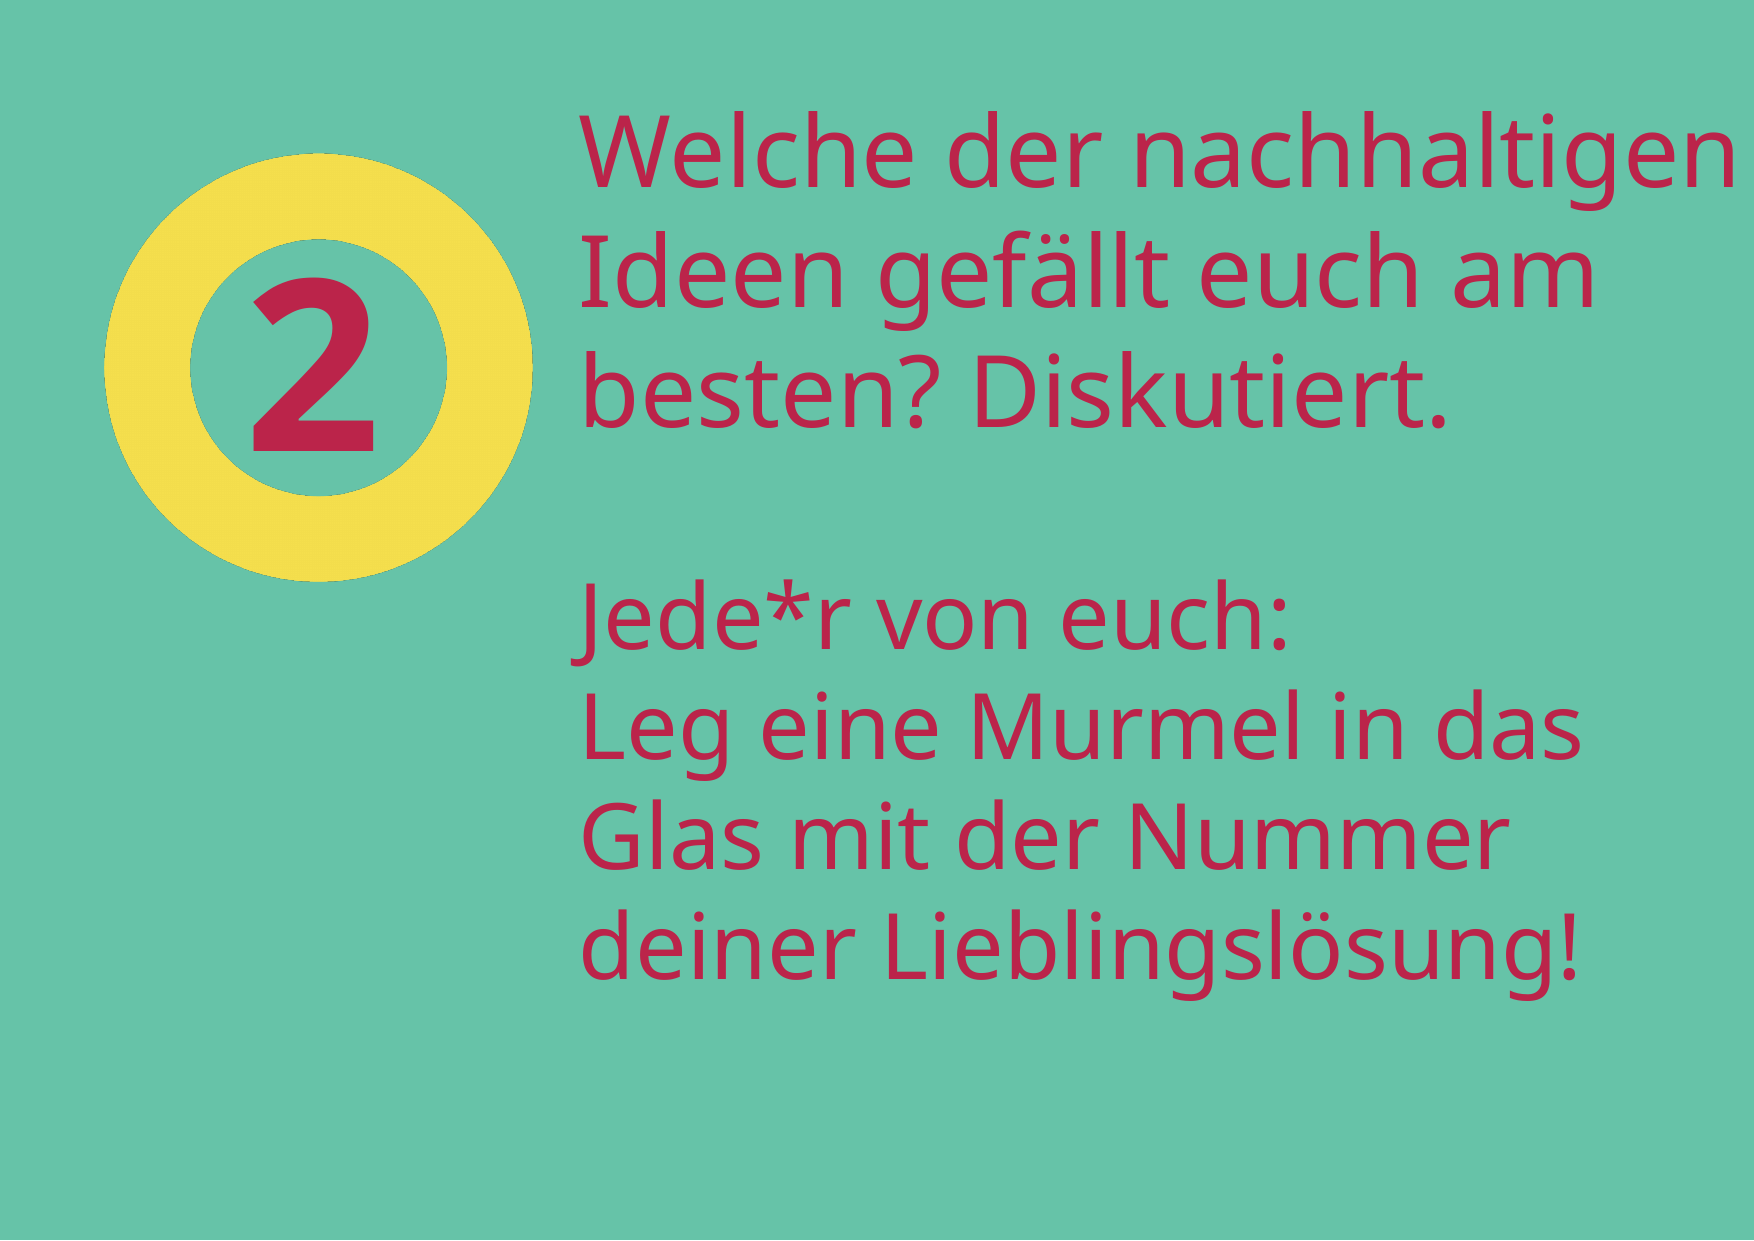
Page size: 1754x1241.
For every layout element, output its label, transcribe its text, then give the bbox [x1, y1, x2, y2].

picture [104, 153, 533, 582]
text_box Welche der nachhaltigen Ideen gefällt euch am besten? Diskutiert. Jede*r von euch: Leg eine Murmel in das Glas mit der Nummer deiner Lieblingslösung! [564, 80, 1754, 1005]
